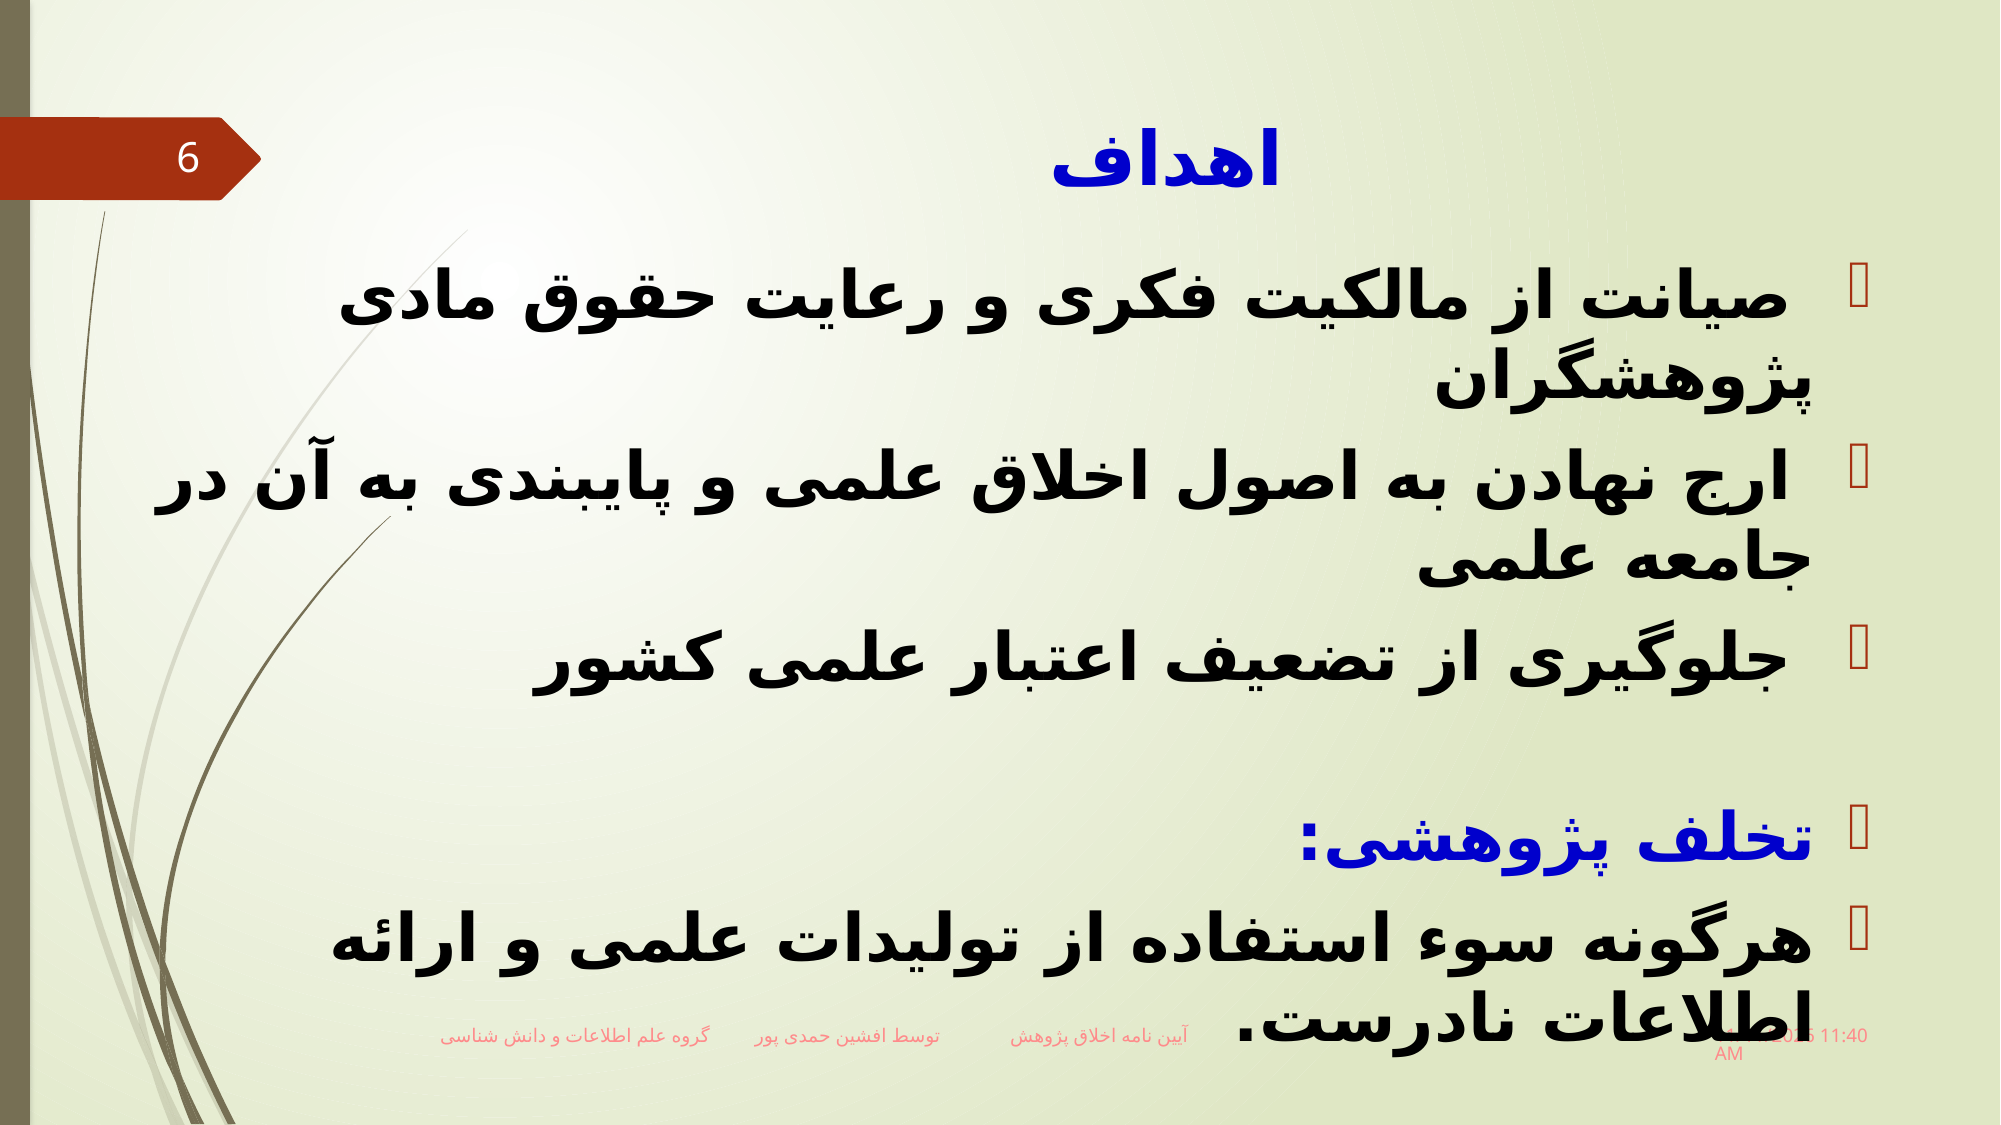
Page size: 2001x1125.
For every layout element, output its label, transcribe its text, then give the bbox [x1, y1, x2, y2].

slide_number 6 [87, 129, 216, 190]
list صیانت از مالکیت فکری و رعایت حقوق مادی پژوهشگران ارج نهادن به اصول اخلاق علمی و پایبندی به آن در جامعه علمی جلوگیری از تضعیف اعتبار علمی کشور تخلف پژوهشی: هرگونه سوء استفاده از تولیدات علمی و ارائه اطلاعات نادرست. [95, 244, 1888, 970]
slide_number 17 دسامبر 18 [1699, 1005, 1888, 1067]
footer آیین نامه اخلاق پژوهش توسط افشین حمدی پور گروه علم اطلاعات و دانش شناسی [424, 1006, 1675, 1067]
title اهداف [425, 102, 1888, 244]
